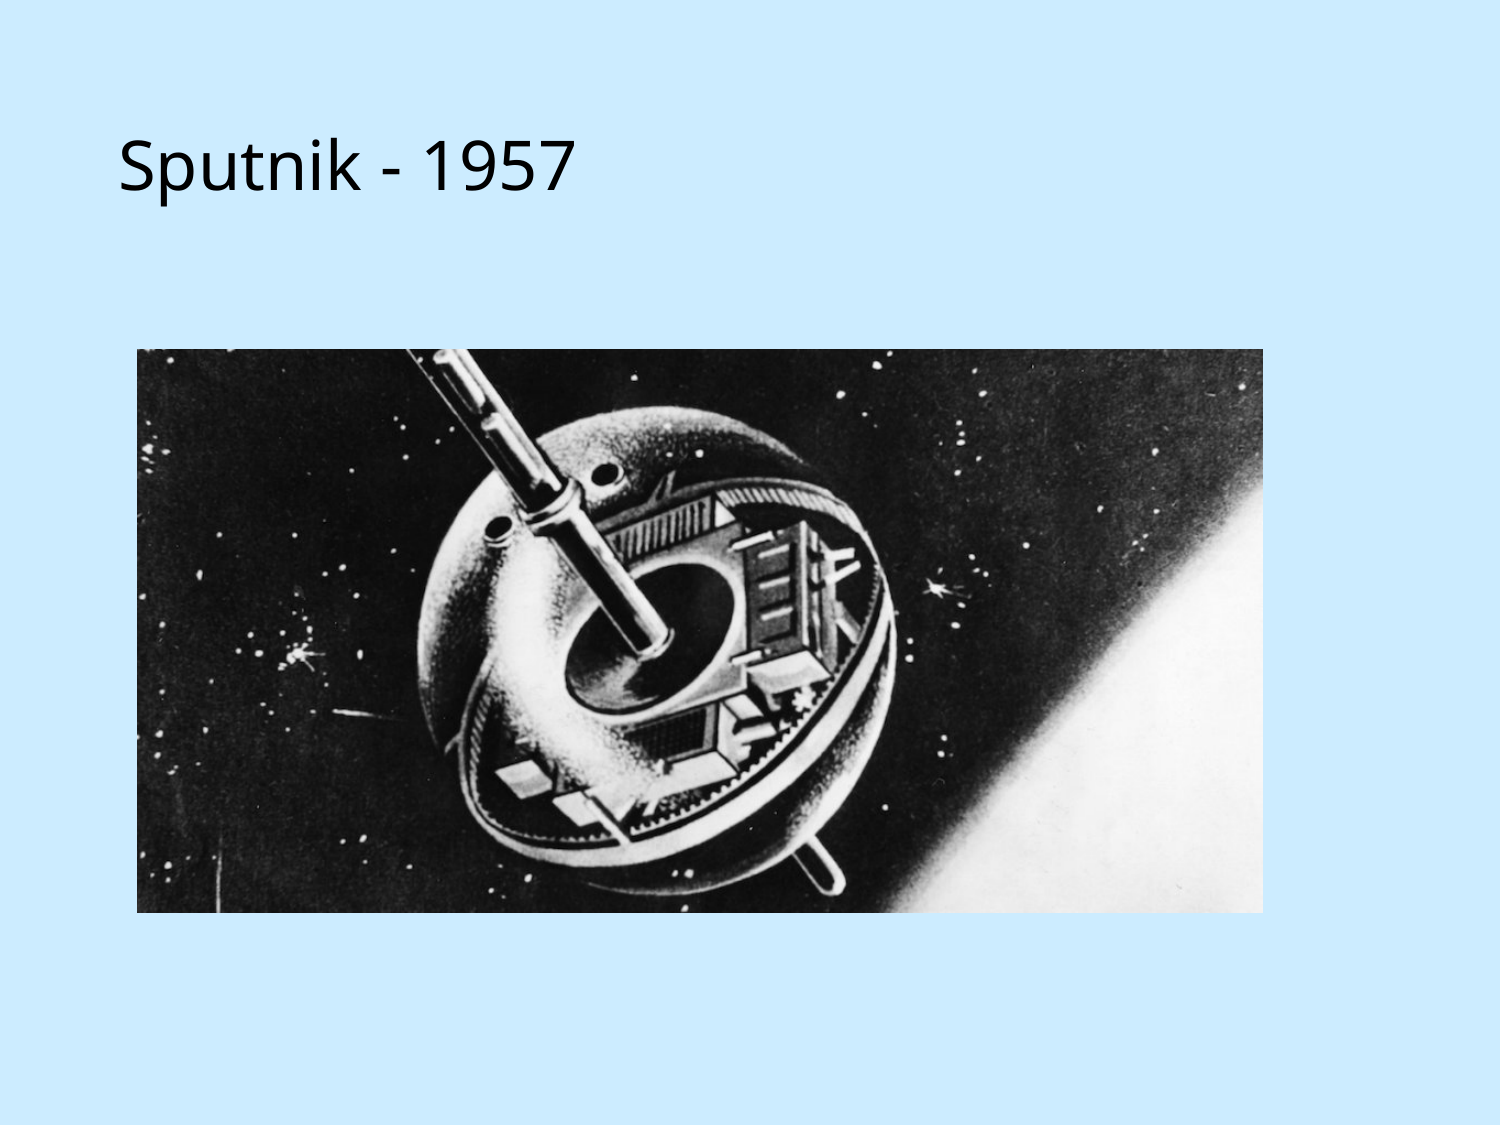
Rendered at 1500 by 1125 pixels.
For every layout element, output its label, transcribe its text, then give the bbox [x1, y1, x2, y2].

title Sputnik - 1957 [103, 59, 1397, 278]
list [137, 349, 1263, 913]
